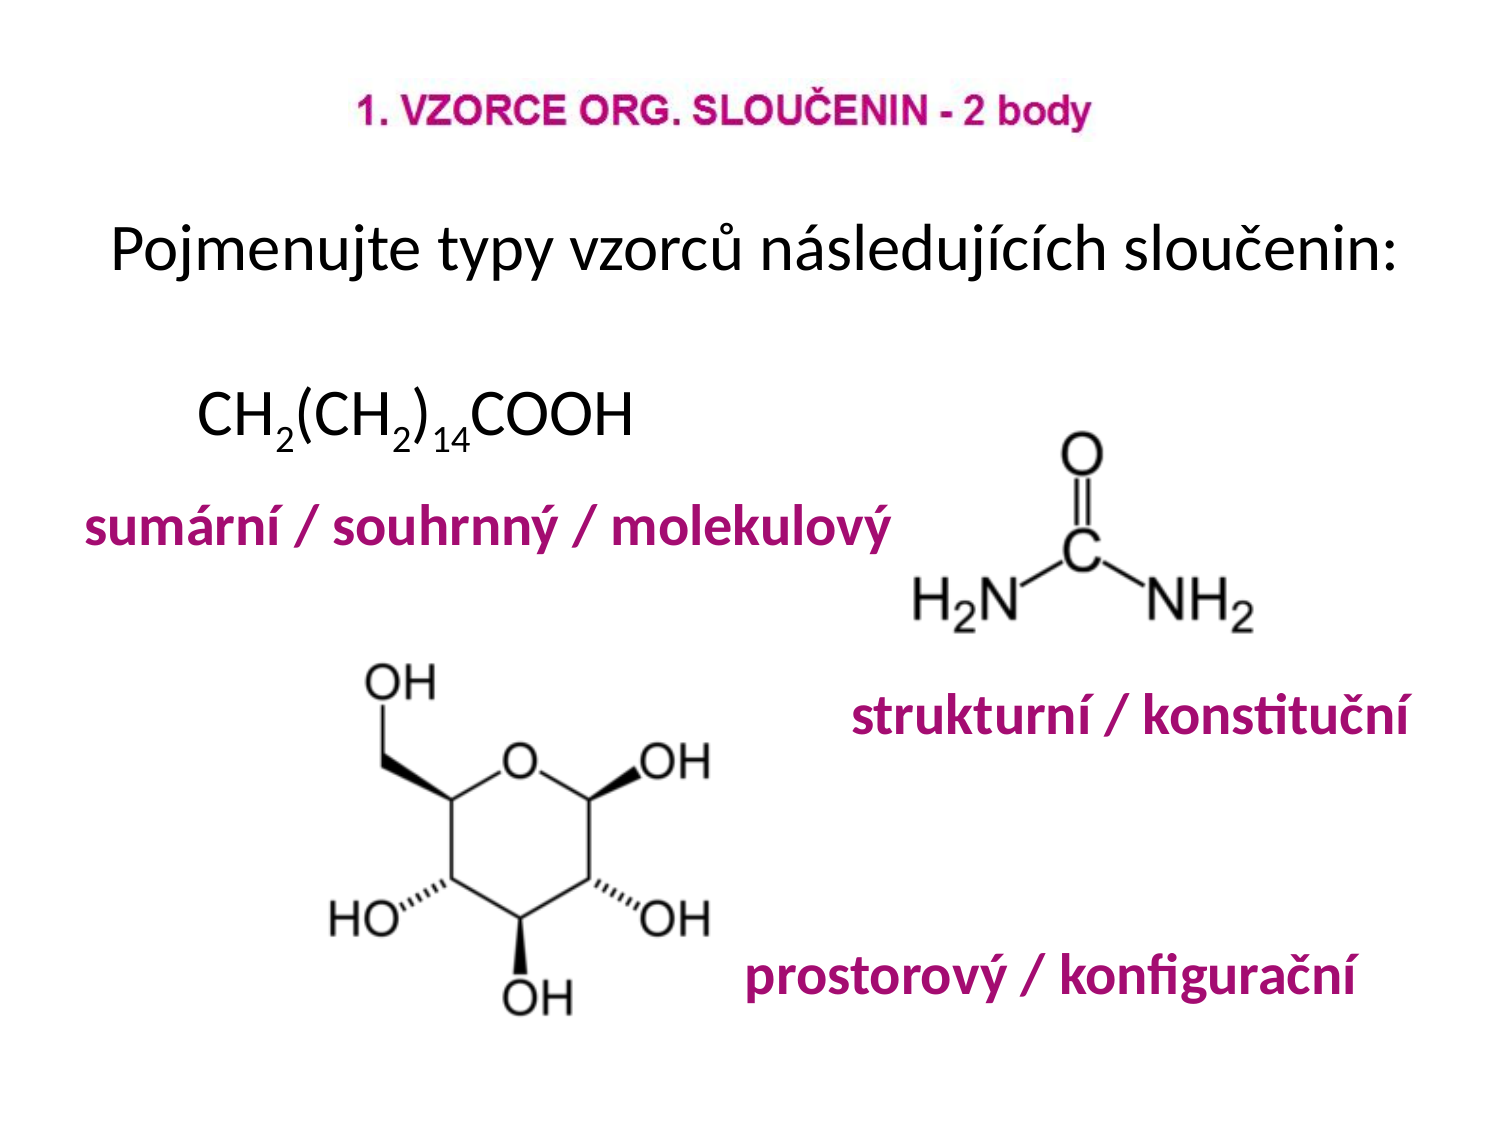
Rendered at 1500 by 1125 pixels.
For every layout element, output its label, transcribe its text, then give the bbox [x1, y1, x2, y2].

picture [312, 644, 728, 1036]
picture [891, 408, 1277, 658]
text_box strukturní / konstituční [836, 668, 1425, 754]
text_box sumární / souhrnný / molekulový [69, 479, 886, 565]
text_box prostorový / konfigurační [733, 928, 1373, 1014]
picture [348, 77, 1105, 142]
list CH2(CH2)14COOH [183, 361, 669, 468]
text_box Pojmenujte typy vzorců následujících sloučenin: [95, 196, 1416, 291]
